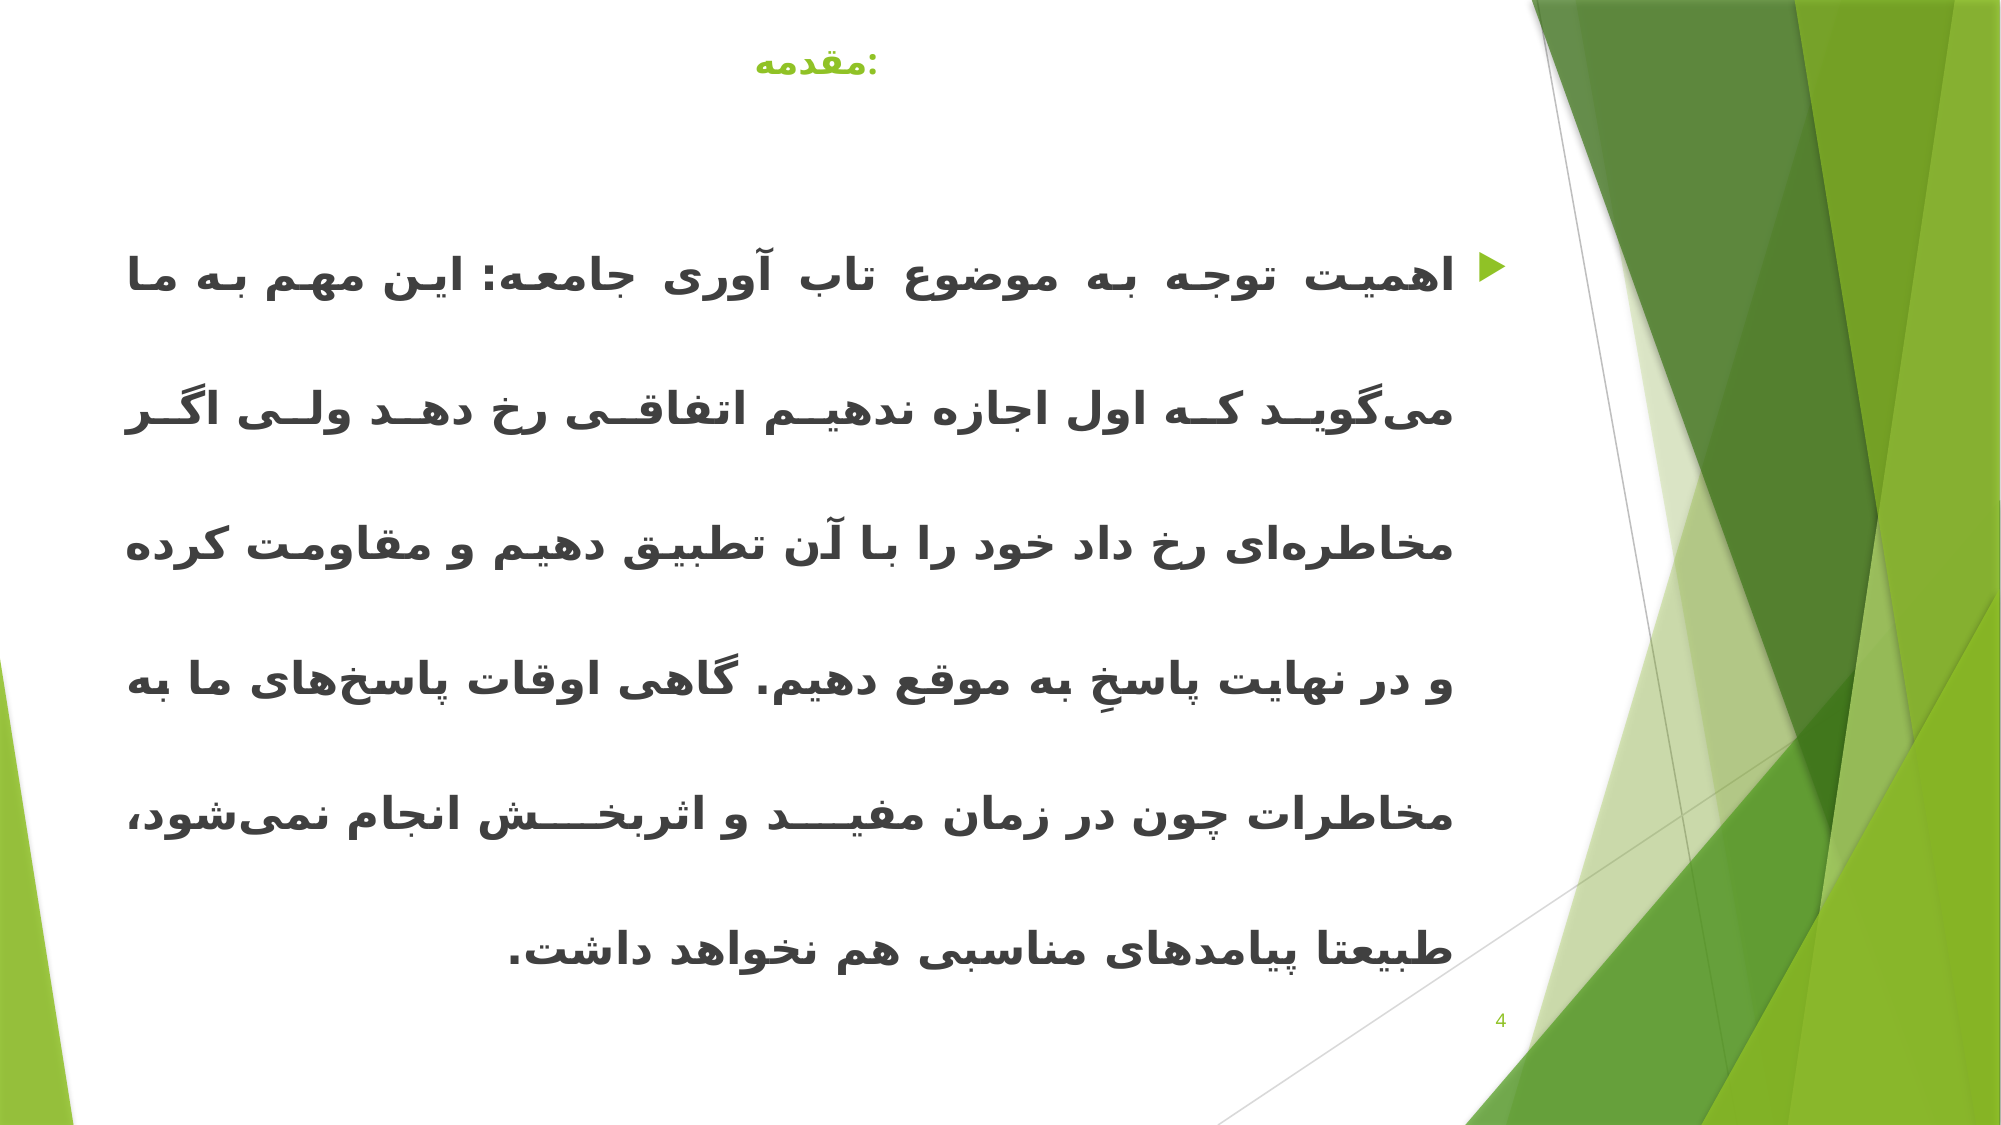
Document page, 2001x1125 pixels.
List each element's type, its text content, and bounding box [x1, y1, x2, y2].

list اهمیت توجه به موضوع تاب آوری جامعه: این مهم به ما می‌گوید که اول اجازه ندهیم اتفاقی رخ دهد ولی اگر مخاطره‌ای رخ داد خود را با آن تطبیق دهیم و مقاومت کرده و در نهایت پاسخِ به موقع دهیم. گاهی اوقات پاسخ‌های ما به مخاطرات چون در زمان مفید و اثربخش انجام نمی‌شود، طبیعتا پیامدهای مناسبی هم نخواهد داشت. [111, 156, 1522, 992]
slide_number 4 [1409, 991, 1522, 1051]
title مقدمه: [111, 31, 1522, 133]
